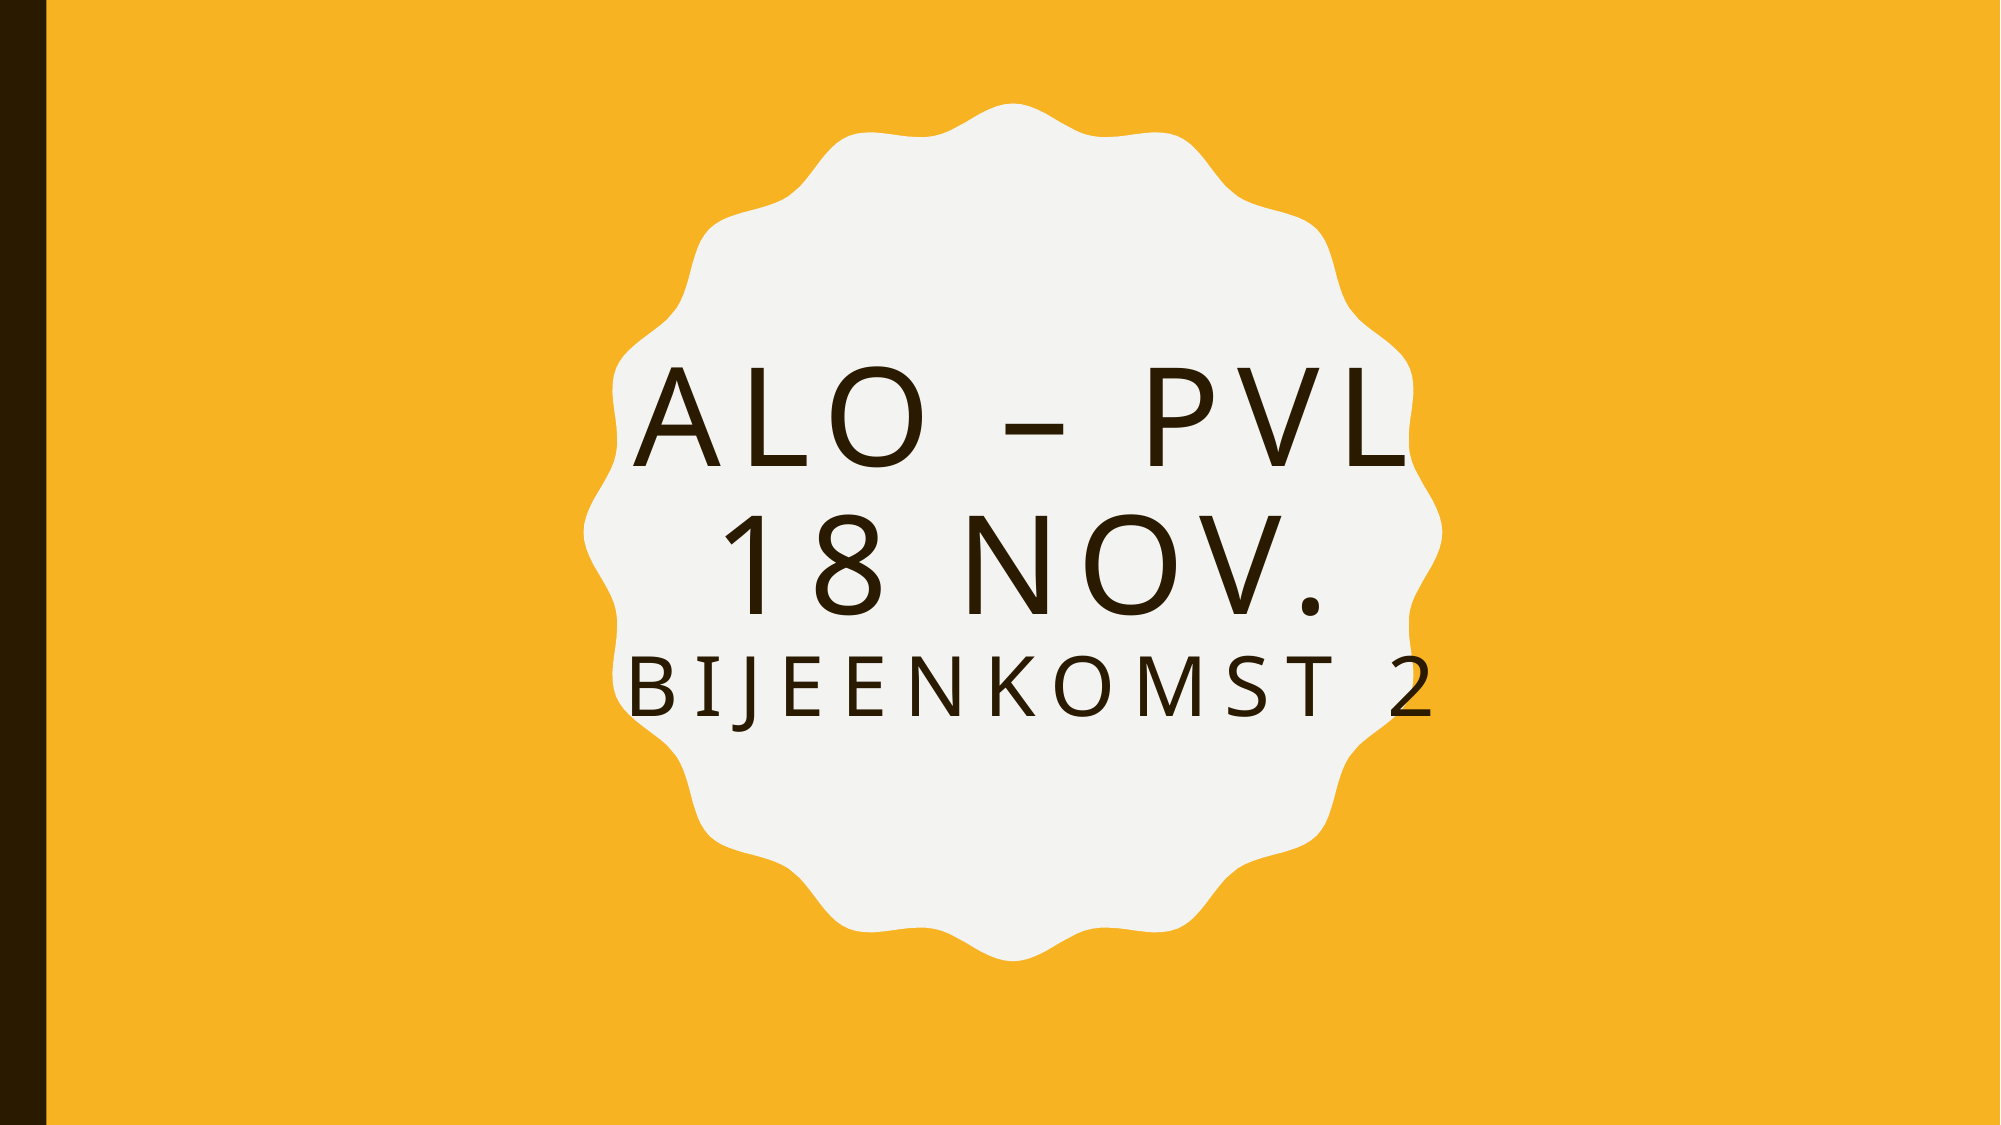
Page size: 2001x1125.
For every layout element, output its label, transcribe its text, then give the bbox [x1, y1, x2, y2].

title ALO – PvL 18 nov. Bijeenkomst 2 [503, 335, 1558, 746]
